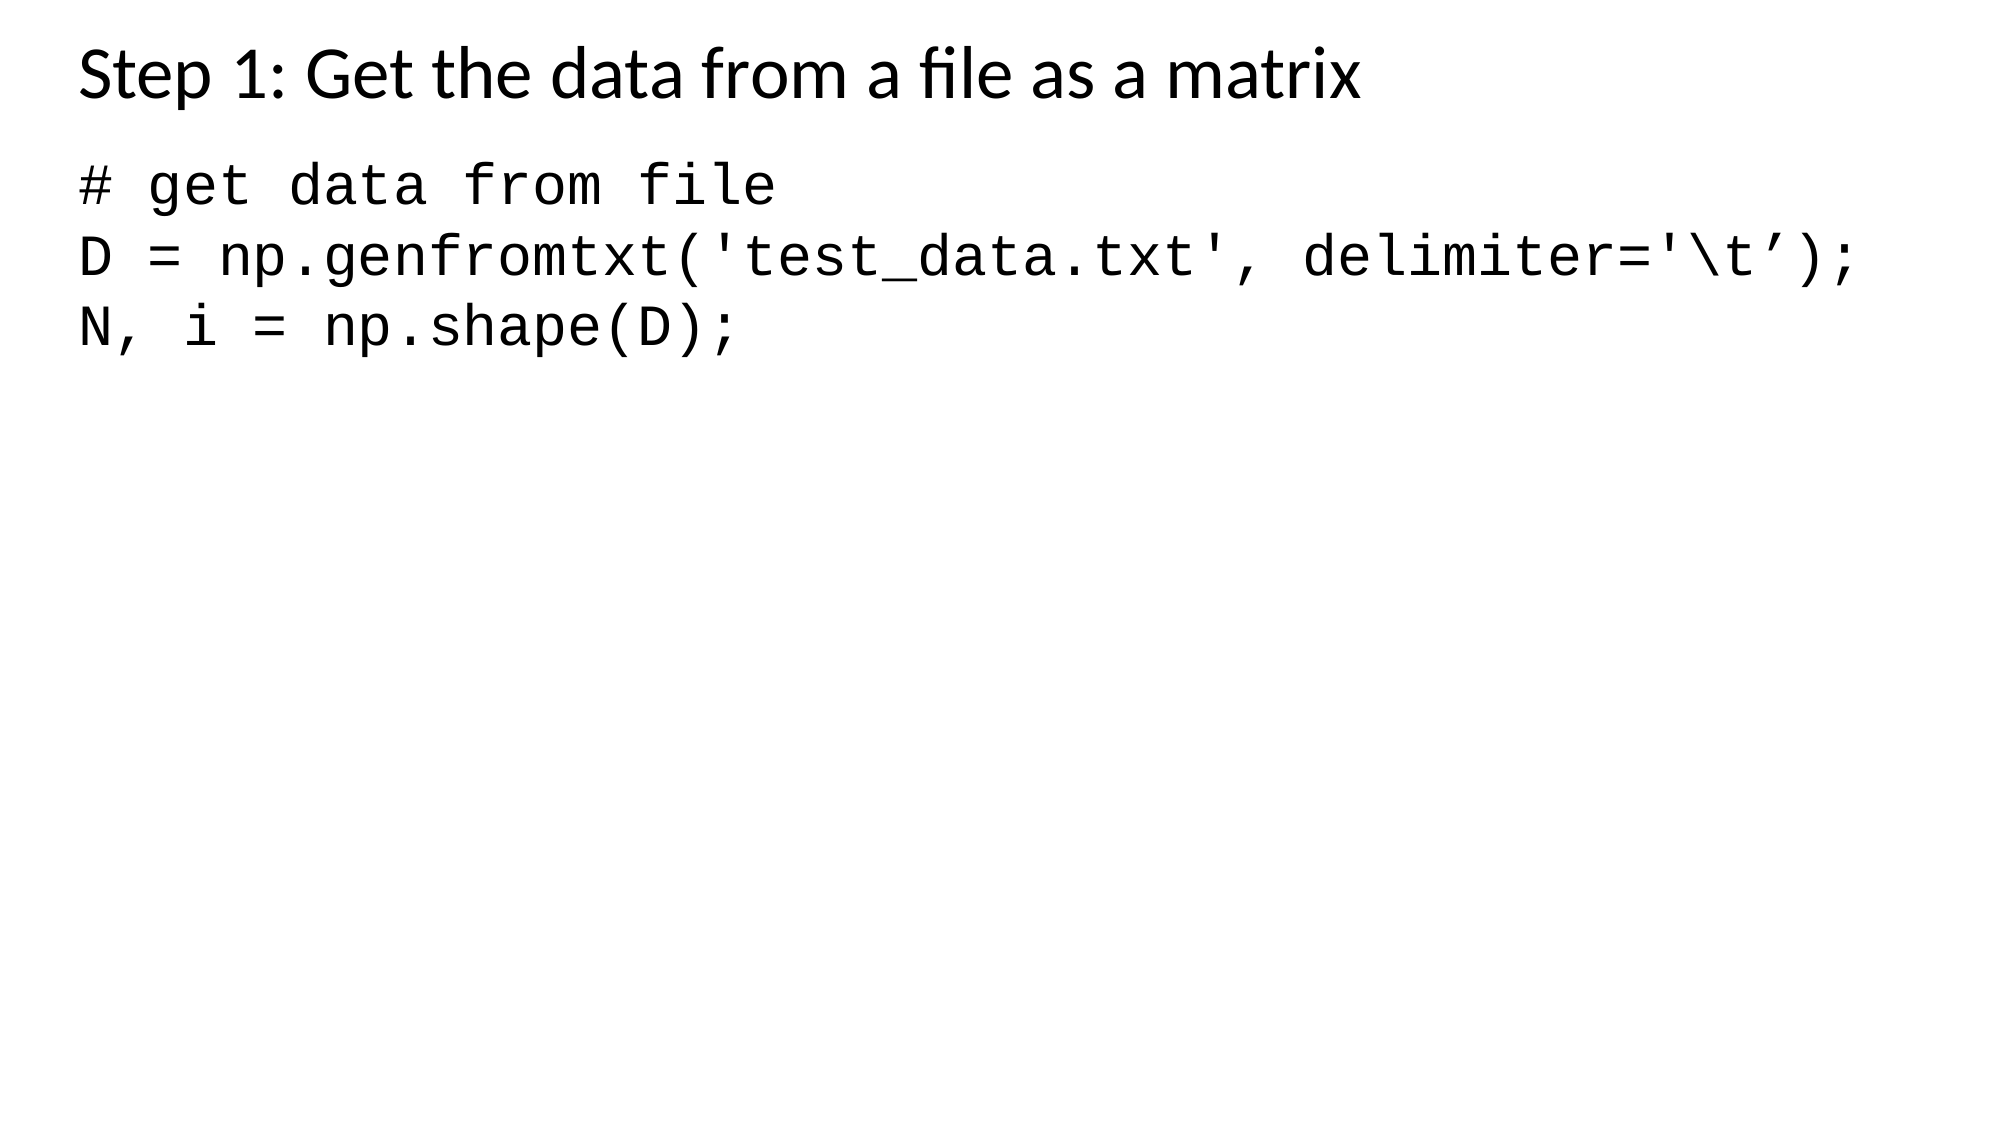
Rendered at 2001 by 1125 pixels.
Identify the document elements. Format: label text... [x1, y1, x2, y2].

text_box Step 1: Get the data from a file as a matrix [63, 16, 1690, 122]
text_box # get data from file D = np.genfromtxt('test_data.txt', delimiter='\t’); N, i = np.shape(D); [63, 139, 1937, 365]
